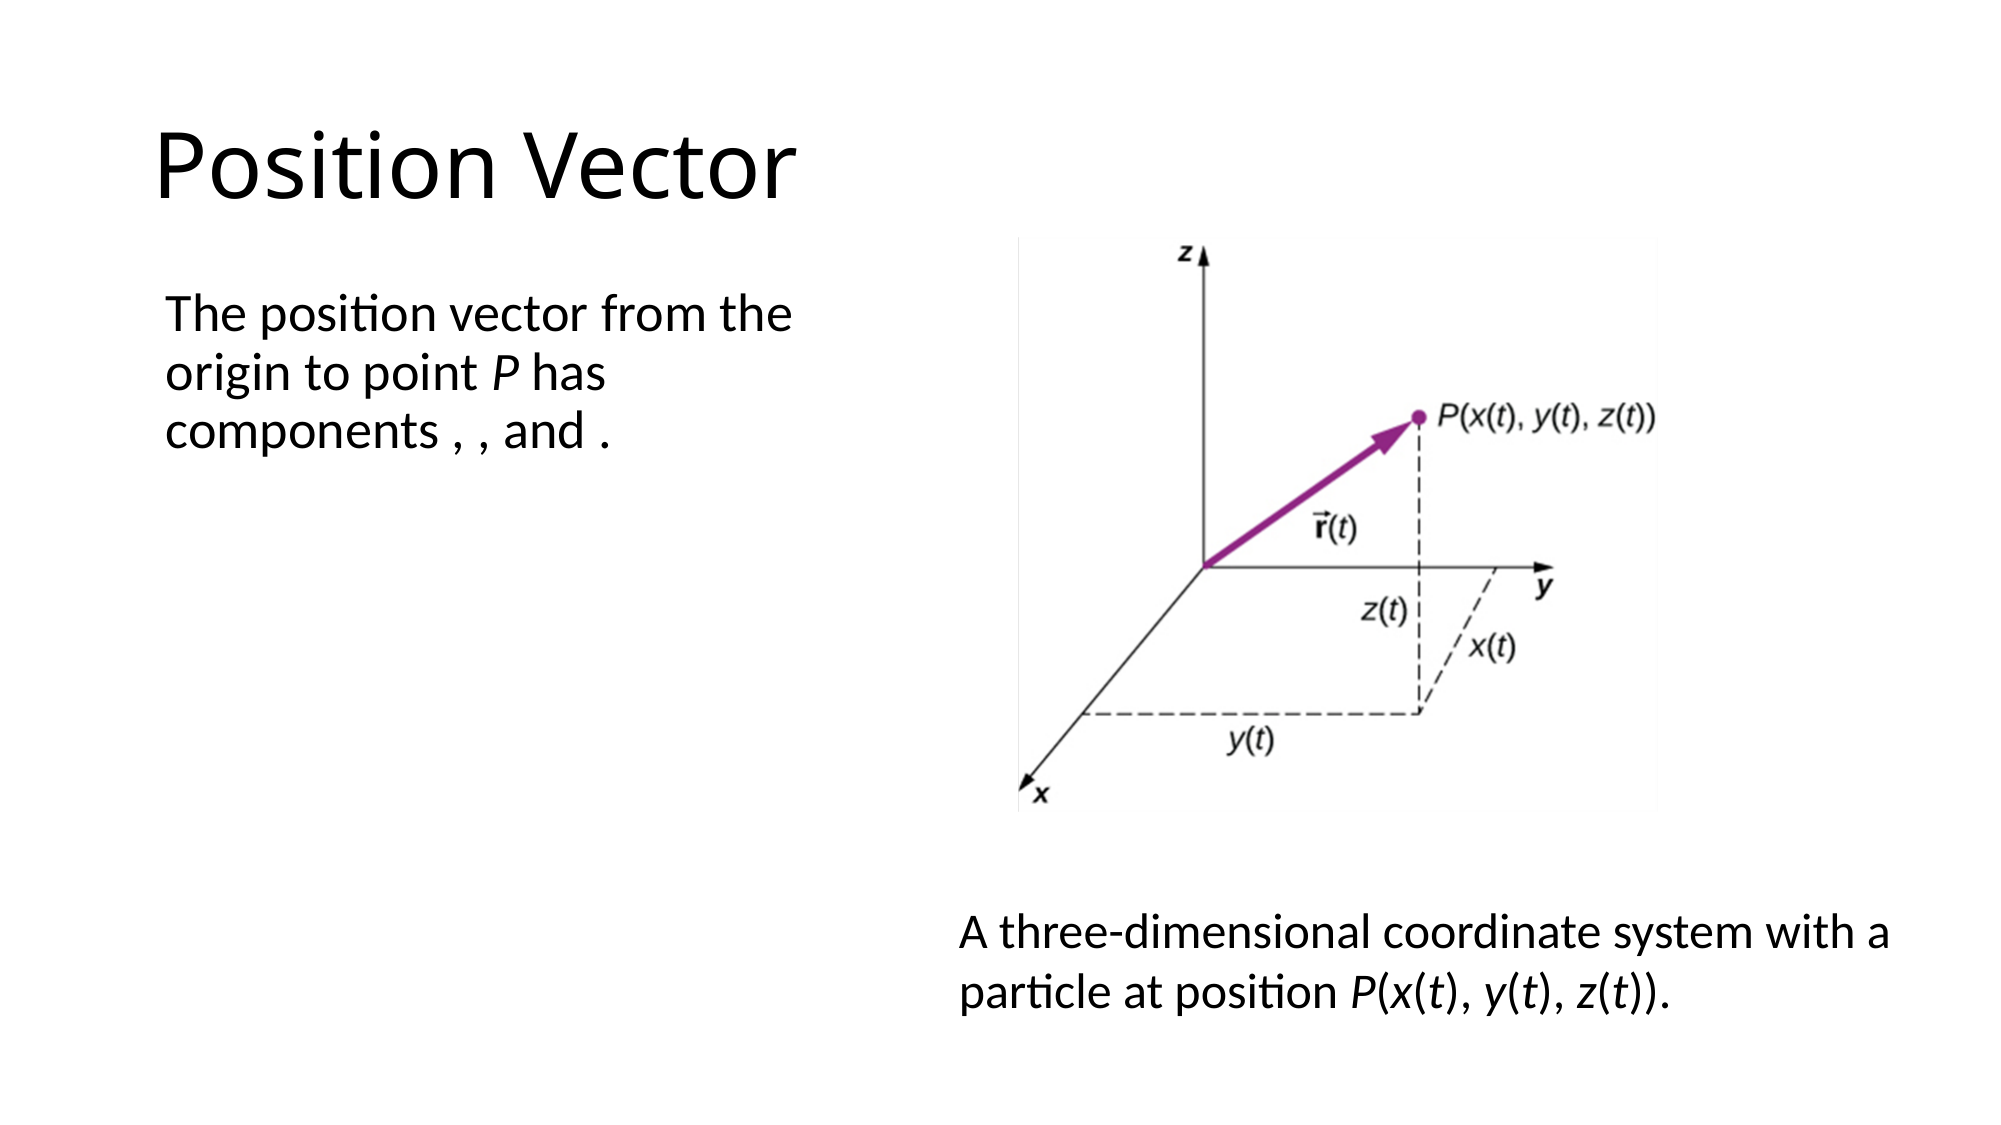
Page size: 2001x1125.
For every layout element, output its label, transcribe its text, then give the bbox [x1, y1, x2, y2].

text_box A three-dimensional coordinate system with a particle at position P(x(t), y(t), z(t)). [944, 891, 1944, 1027]
picture [676, 237, 2000, 812]
title Position Vector [137, 59, 1863, 278]
